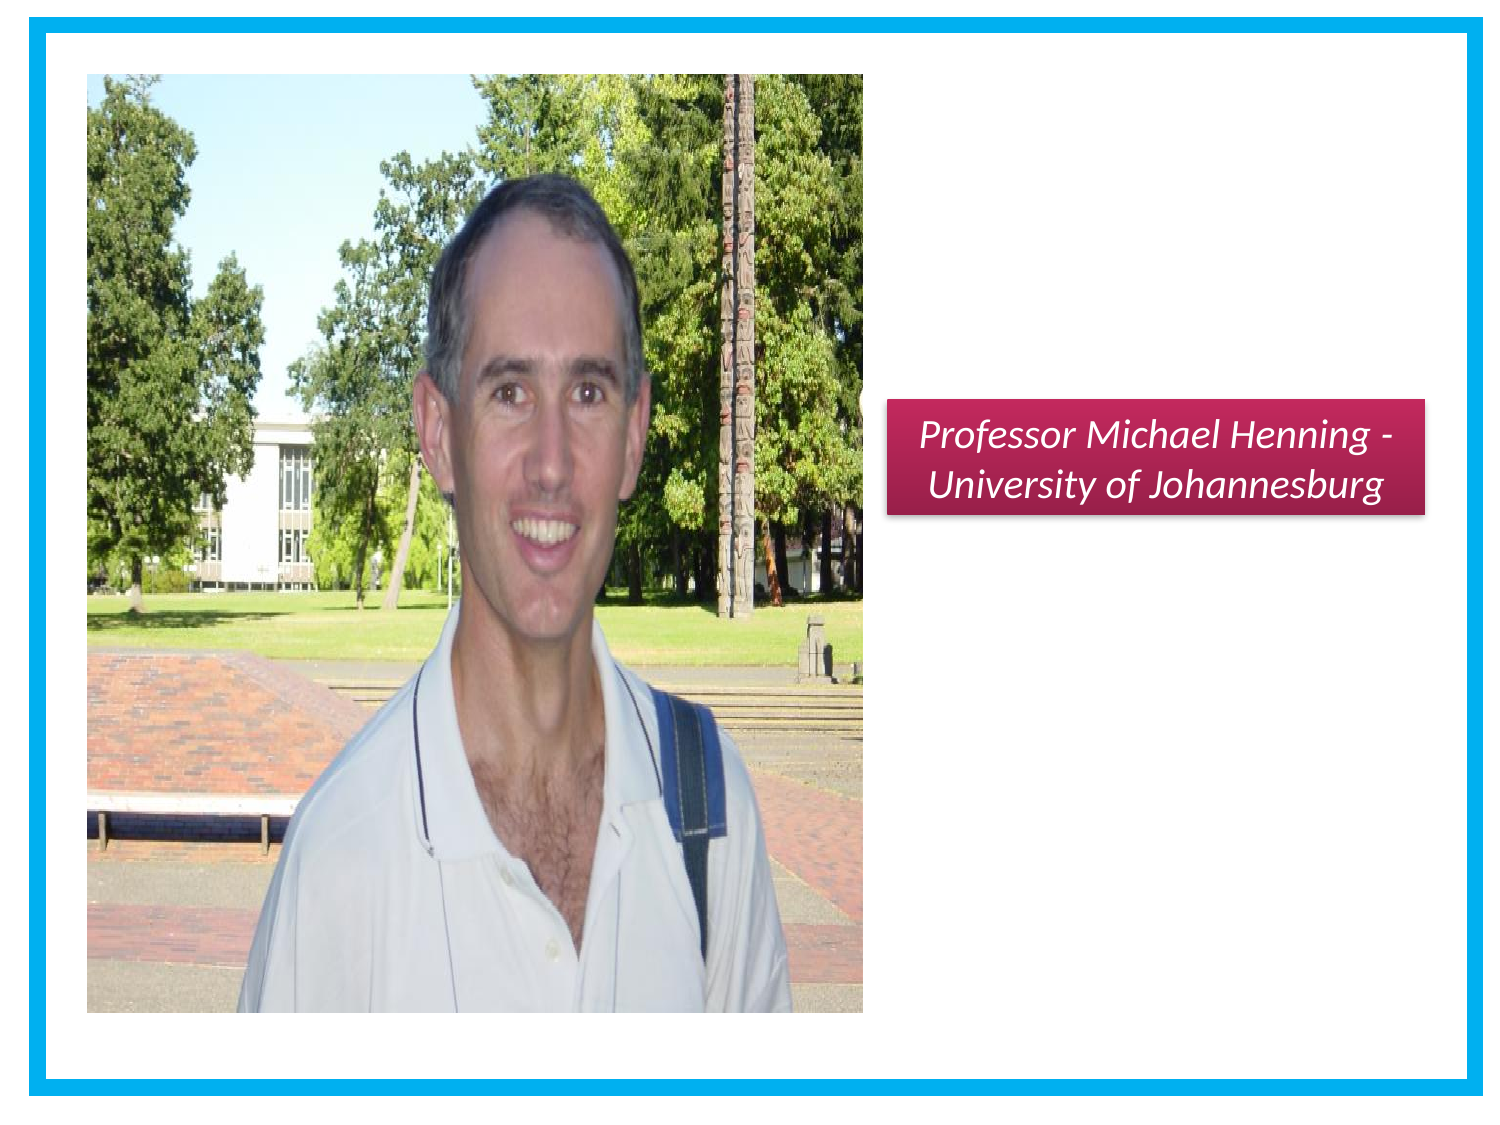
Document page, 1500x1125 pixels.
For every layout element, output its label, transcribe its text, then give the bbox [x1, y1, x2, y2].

picture [87, 74, 863, 1013]
text_box [37, 24, 1475, 1088]
text_box Professor Michael Henning -University of Johannesburg [887, 399, 1425, 515]
